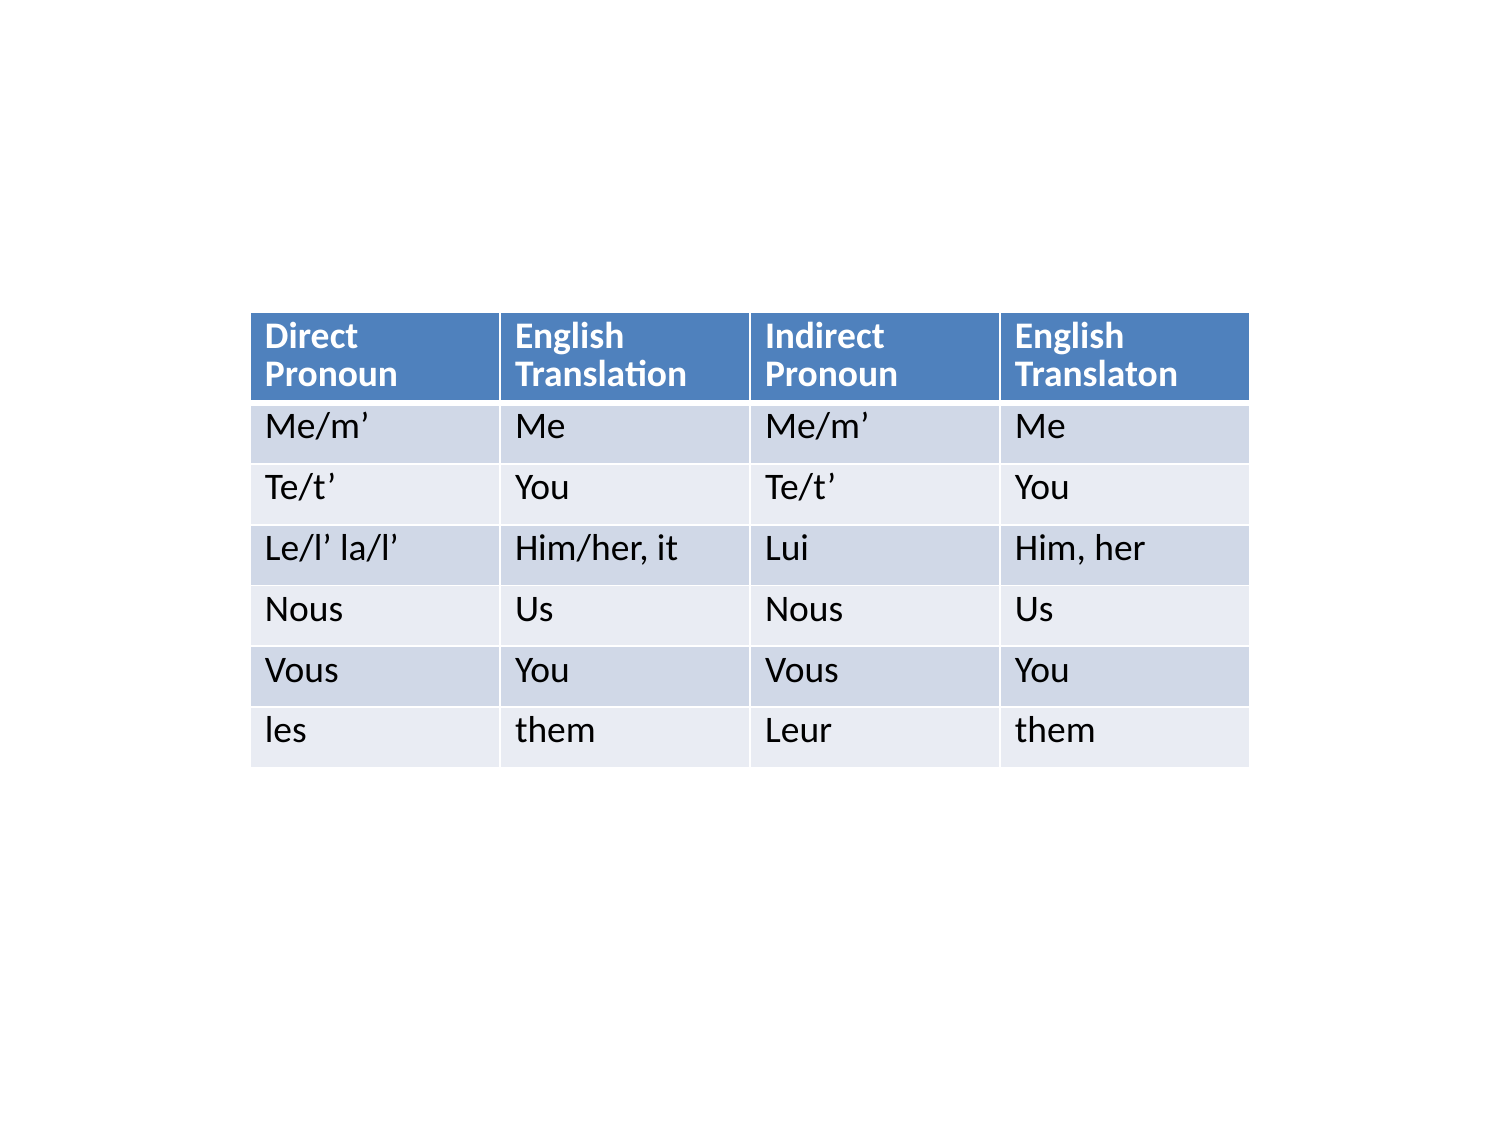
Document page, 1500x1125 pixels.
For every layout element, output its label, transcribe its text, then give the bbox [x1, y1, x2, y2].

table_cell Leur [751, 708, 999, 767]
table_cell Us [1001, 586, 1249, 645]
table_cell Nous [251, 586, 499, 645]
table_cell them [501, 708, 749, 767]
table_cell Vous [751, 647, 999, 706]
table_cell Lui [751, 526, 999, 585]
table_cell Te/t’ [751, 465, 999, 524]
table_cell Nous [751, 586, 999, 645]
table_cell Me [501, 406, 749, 463]
table_cell Him, her [1001, 526, 1249, 585]
table_cell Him/her, it [501, 526, 749, 585]
table_cell Le/l’ la/l’ [251, 526, 499, 585]
table_cell Me/m’ [751, 406, 999, 463]
table_cell You [501, 465, 749, 524]
table_cell Vous [251, 647, 499, 706]
table_header Indirect Pronoun [751, 313, 999, 400]
table_header Direct Pronoun [251, 313, 499, 400]
table_cell them [1001, 708, 1249, 767]
table_cell You [1001, 465, 1249, 524]
table_cell You [1001, 647, 1249, 706]
table_header English Translaton [1001, 313, 1249, 400]
table_cell You [501, 647, 749, 706]
table_cell Us [501, 586, 749, 645]
table_cell Te/t’ [251, 465, 499, 524]
table_header English Translation [501, 313, 749, 400]
table_cell les [251, 708, 499, 767]
table_cell Me/m’ [251, 406, 499, 463]
table_cell Me [1001, 406, 1249, 463]
